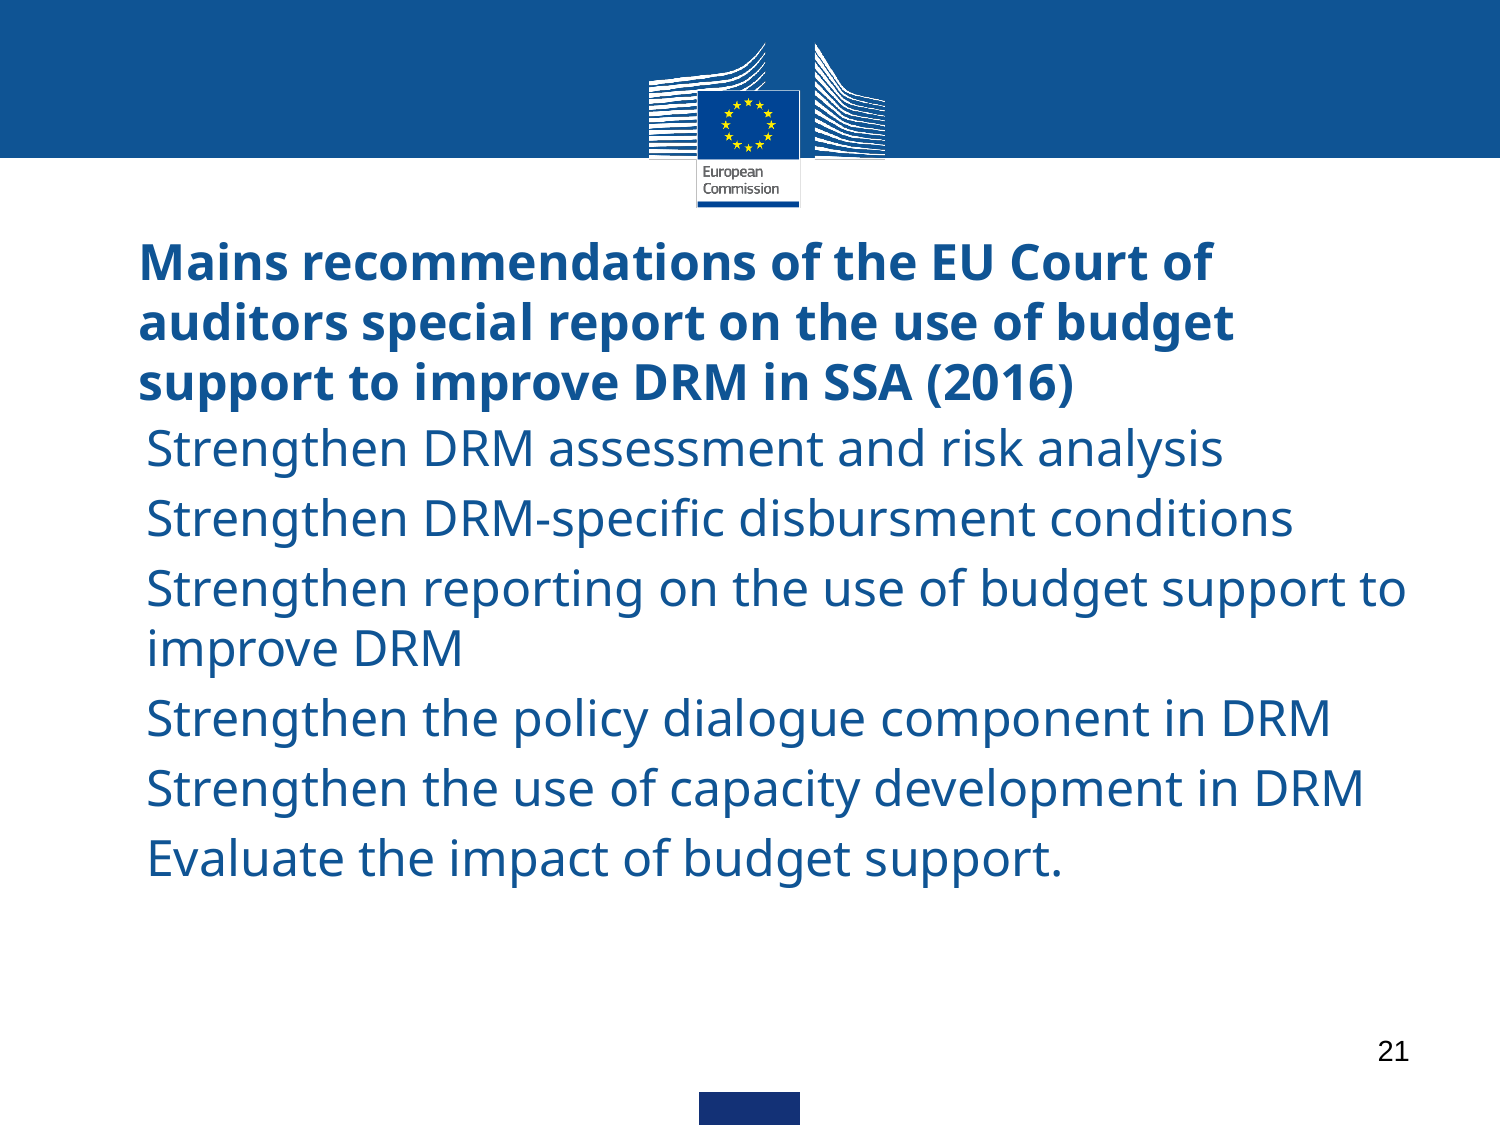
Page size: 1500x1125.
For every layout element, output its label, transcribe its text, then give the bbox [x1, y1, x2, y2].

picture [649, 42, 885, 208]
title Mains recommendations of the EU Court of auditors special report on the use of budget support to improve DRM in SSA (2016) [64, 243, 1415, 398]
slide_number 21 [1074, 1024, 1425, 1103]
list Strengthen DRM assessment and risk analysis Strengthen DRM-specific disbursment conditions Strengthen reporting on the use of budget support to improve DRM Strengthen the policy dialogue component in DRM Strengthen the use of capacity development in DRM Evaluate the impact of budget support. [75, 408, 1425, 988]
